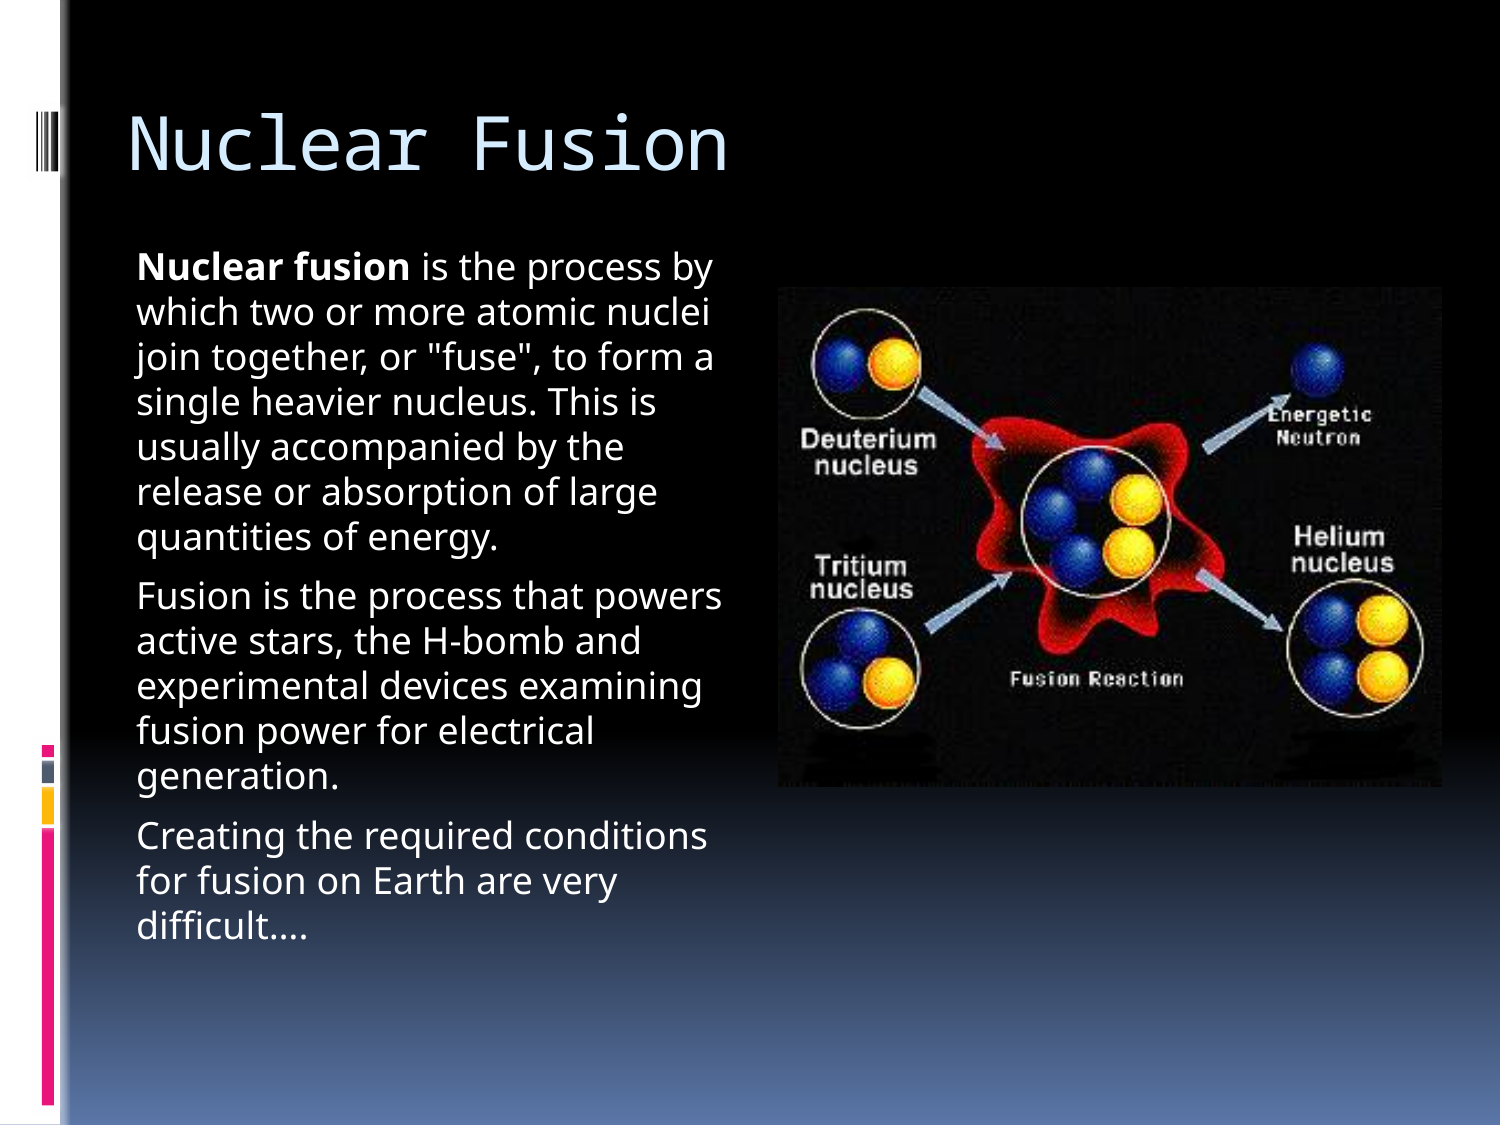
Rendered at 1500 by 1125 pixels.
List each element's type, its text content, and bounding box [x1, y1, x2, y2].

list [777, 286, 1442, 788]
title Nuclear Fusion [112, 44, 1463, 236]
list Nuclear fusion is the process by which two or more atomic nuclei join together, or "fuse", to form a single heavier nucleus. This is usually accompanied by the release or absorption of large quantities of energy. Fusion is the process that powers active stars, the H-bomb and experimental devices examining fusion power for electrical generation. Creating the required conditions for fusion on Earth are very difficult…. [112, 235, 775, 986]
